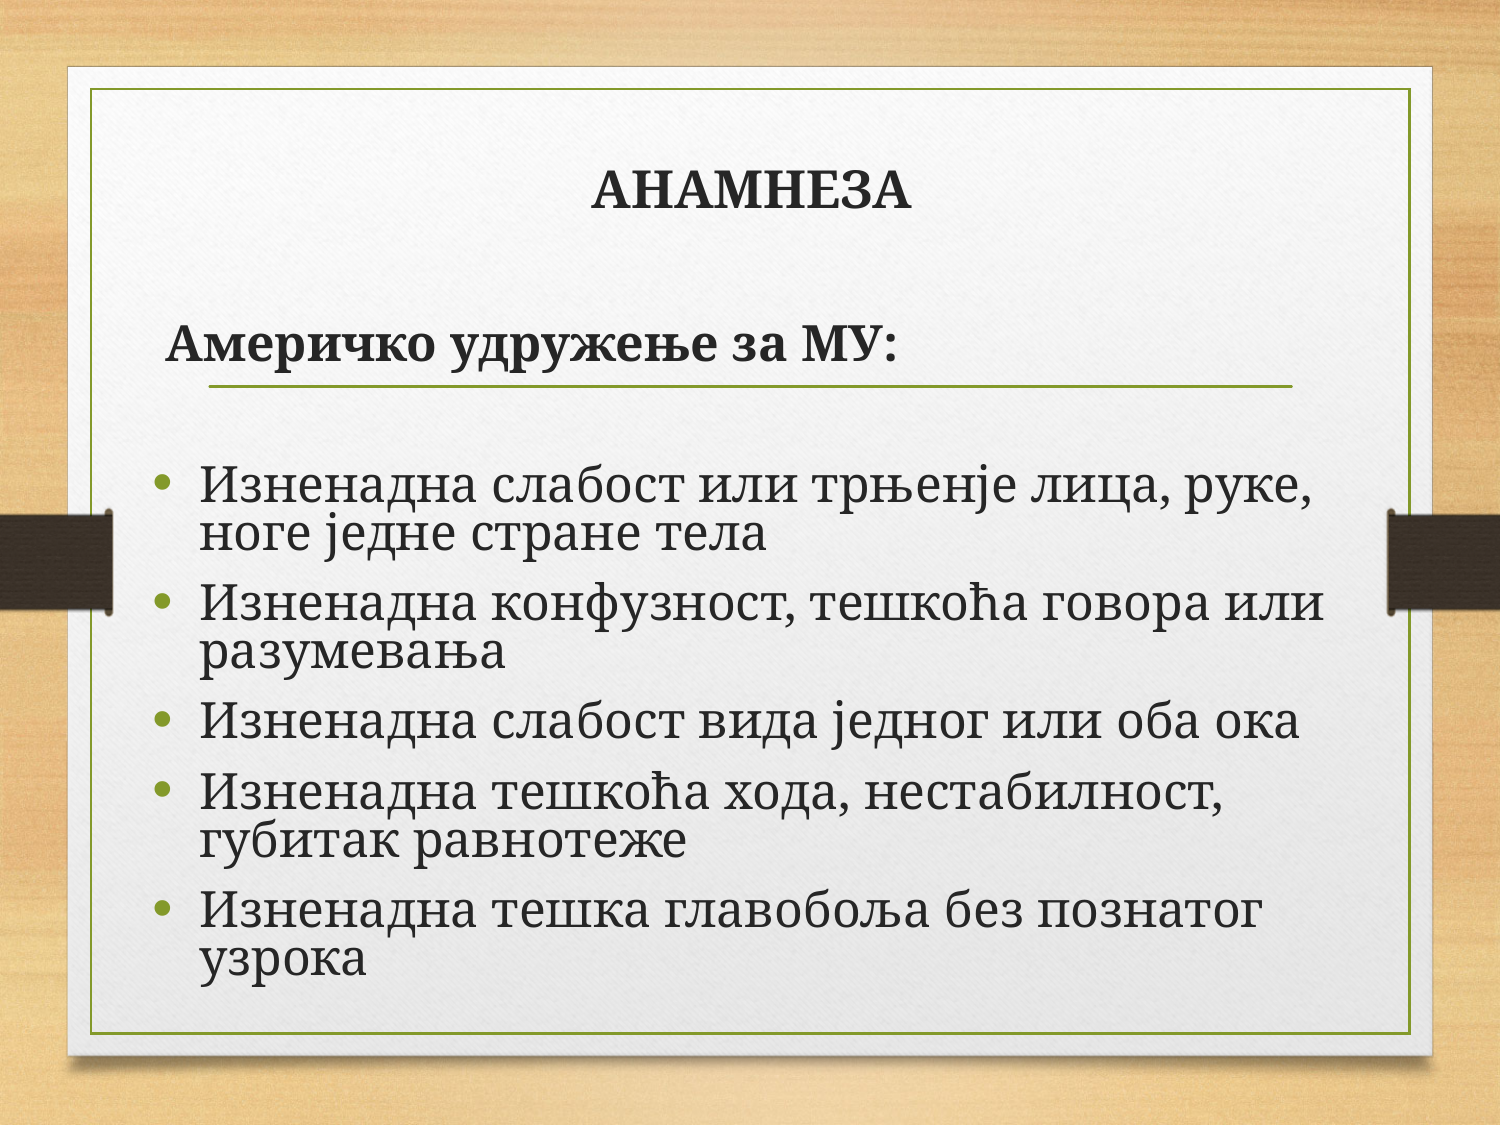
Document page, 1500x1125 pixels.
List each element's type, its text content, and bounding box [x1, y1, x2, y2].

title АНАМНЕЗА [76, 148, 1427, 228]
list Америчко удружење за МУ: Изненадна слабост или трњенје лица, руке, ноге једне стране тела Изненадна конфузност, тешкоћа говора или разумевања Изненадна слабост вида једног или оба ока Изненадна тешкоћа хода, нестабилност, губитак равнотеже Изненадна тешка главобоља без познатог узрока [137, 162, 1400, 1083]
picture [0, 0, 1500, 1125]
